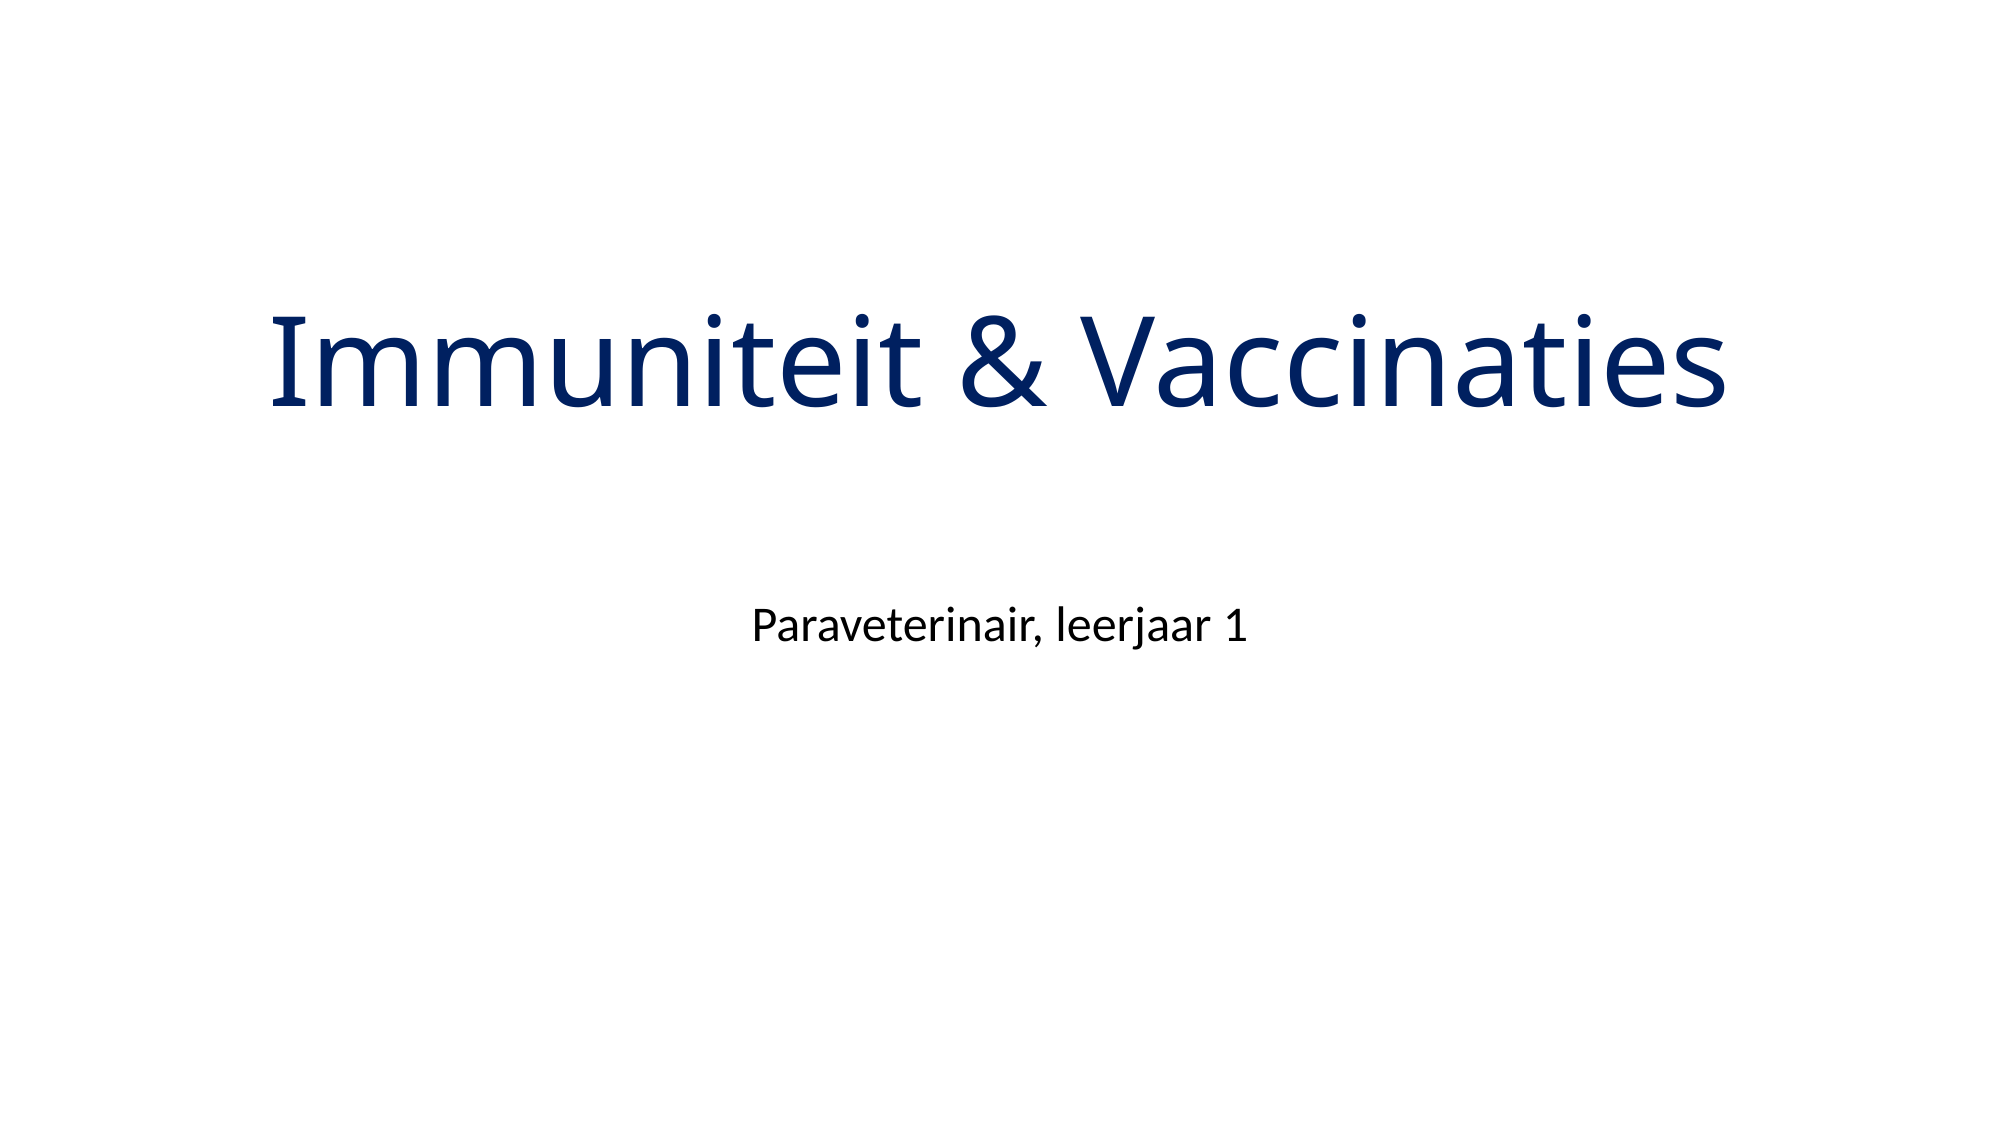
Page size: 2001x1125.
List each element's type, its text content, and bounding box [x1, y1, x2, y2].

subtitle Paraveterinair, leerjaar 1 [249, 590, 1750, 863]
title Immuniteit & Vaccinaties [249, 184, 1750, 576]
